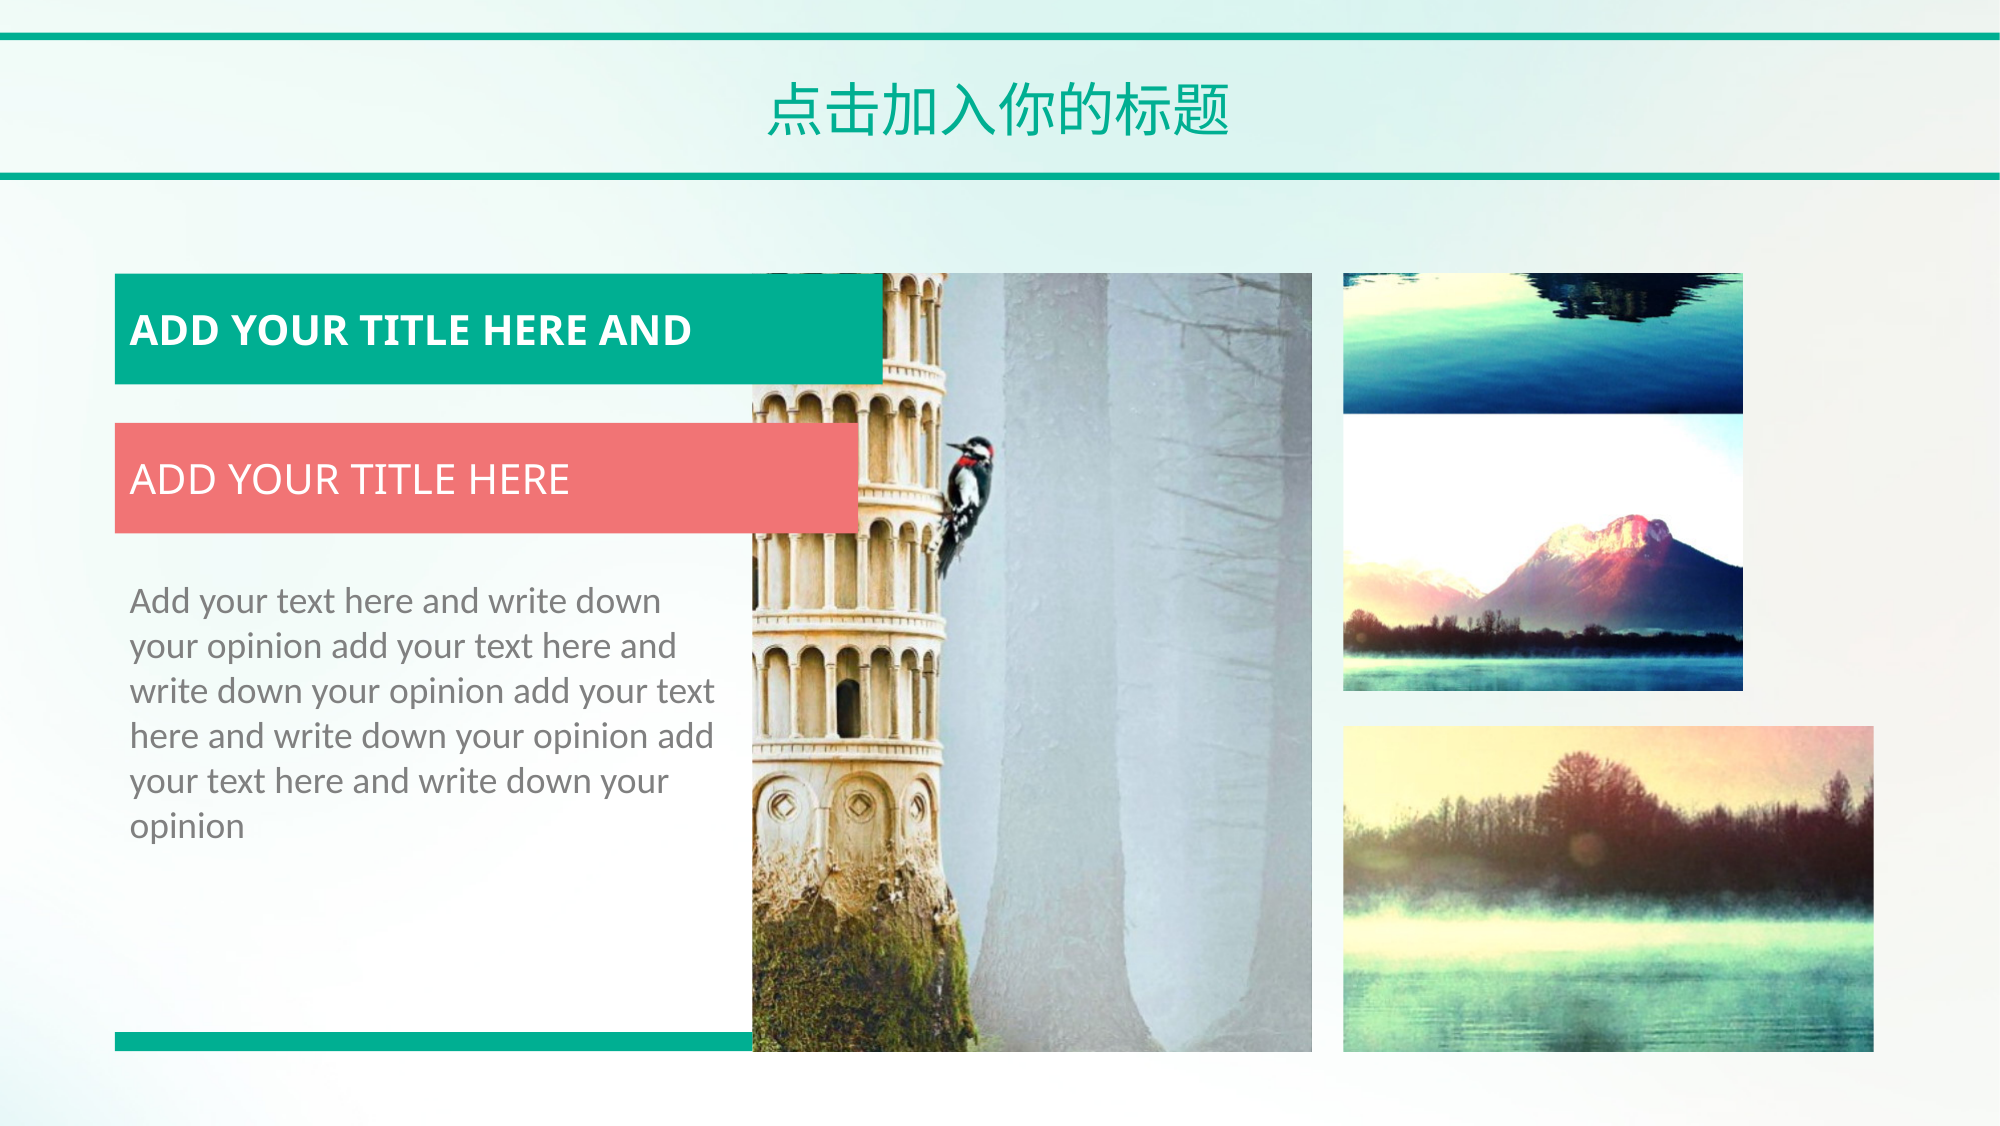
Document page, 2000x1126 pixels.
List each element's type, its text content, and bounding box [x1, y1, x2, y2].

text_box ADD YOUR TITLE HERE AND [114, 273, 883, 385]
text_box [1341, 724, 1876, 1053]
text_box ADD YOUR TITLE HERE [114, 422, 859, 534]
picture [0, 0, 2000, 32]
text_box [114, 1032, 753, 1052]
text_box [1341, 272, 1745, 692]
text_box [750, 272, 1314, 1053]
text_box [0, 32, 2000, 181]
text_box Add your text here and write down your opinion add your text here and write down your opinion add your text here and write down your opinion add your text here and write down your opinion [114, 568, 753, 944]
picture [0, 181, 2000, 1126]
